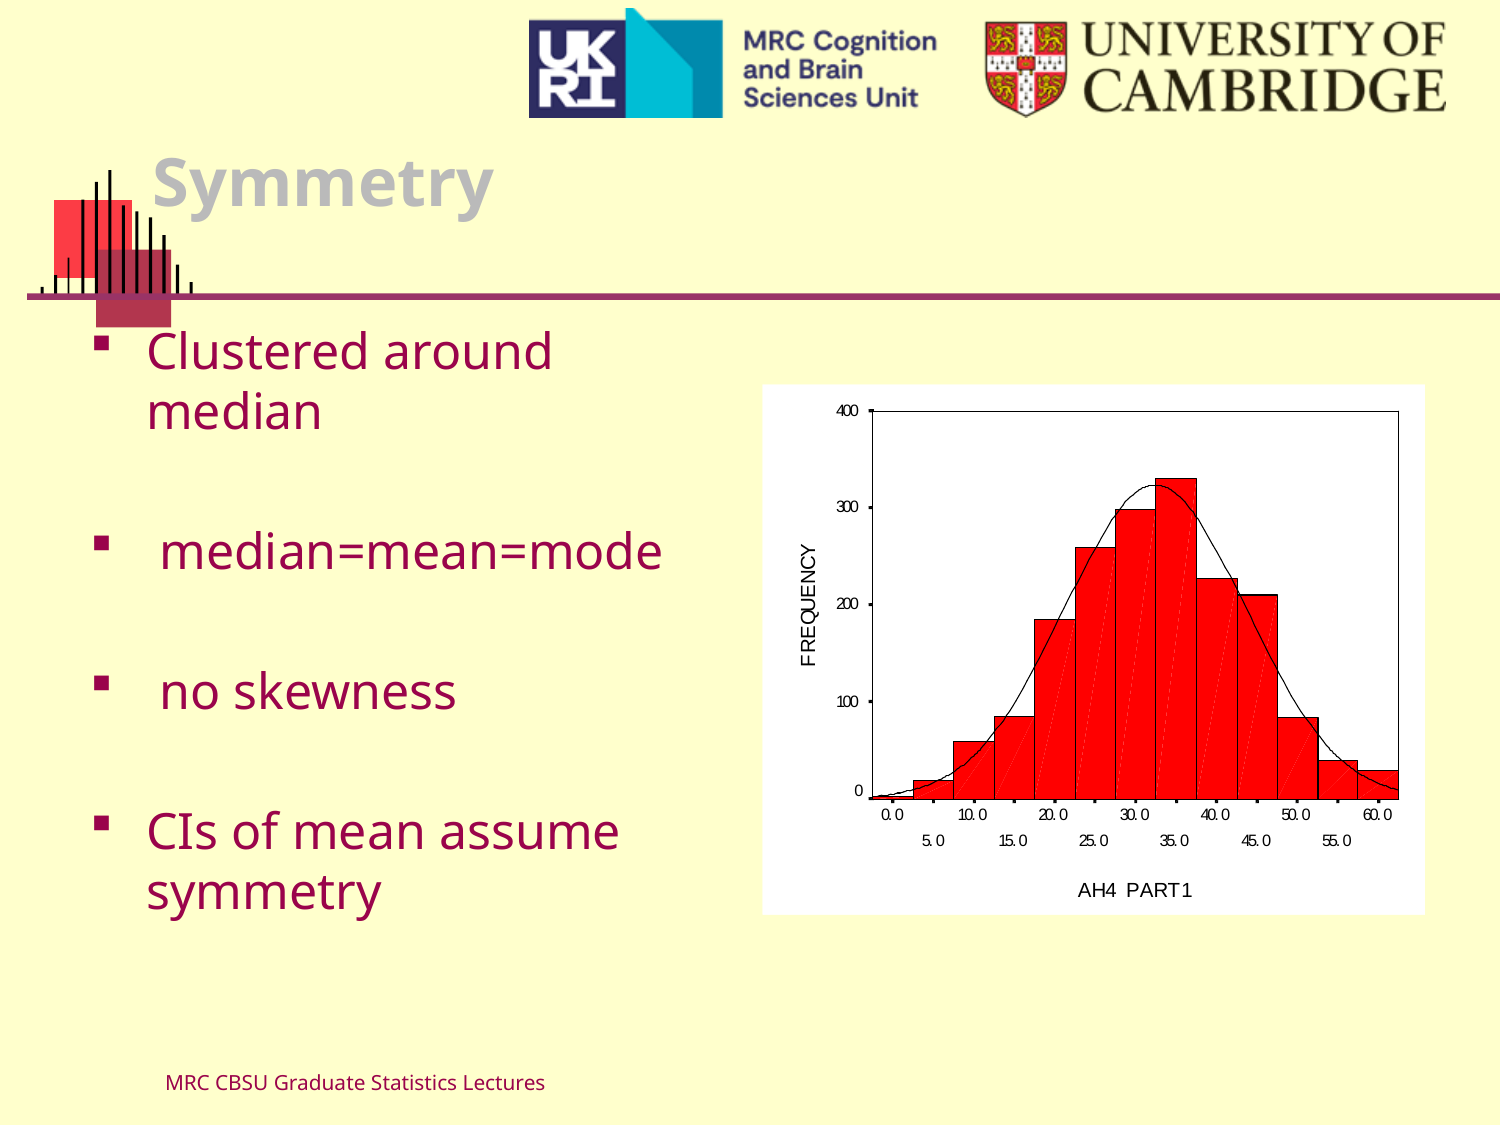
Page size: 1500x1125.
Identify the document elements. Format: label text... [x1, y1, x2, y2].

picture [529, 8, 1446, 118]
title Symmetry [137, 137, 988, 233]
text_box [762, 384, 1426, 916]
list Clustered around median median=mean=mode no skewness CIs of mean assume symmetry [75, 262, 738, 1038]
footer MRC CBSU Graduate Statistics Lectures [149, 1062, 988, 1101]
